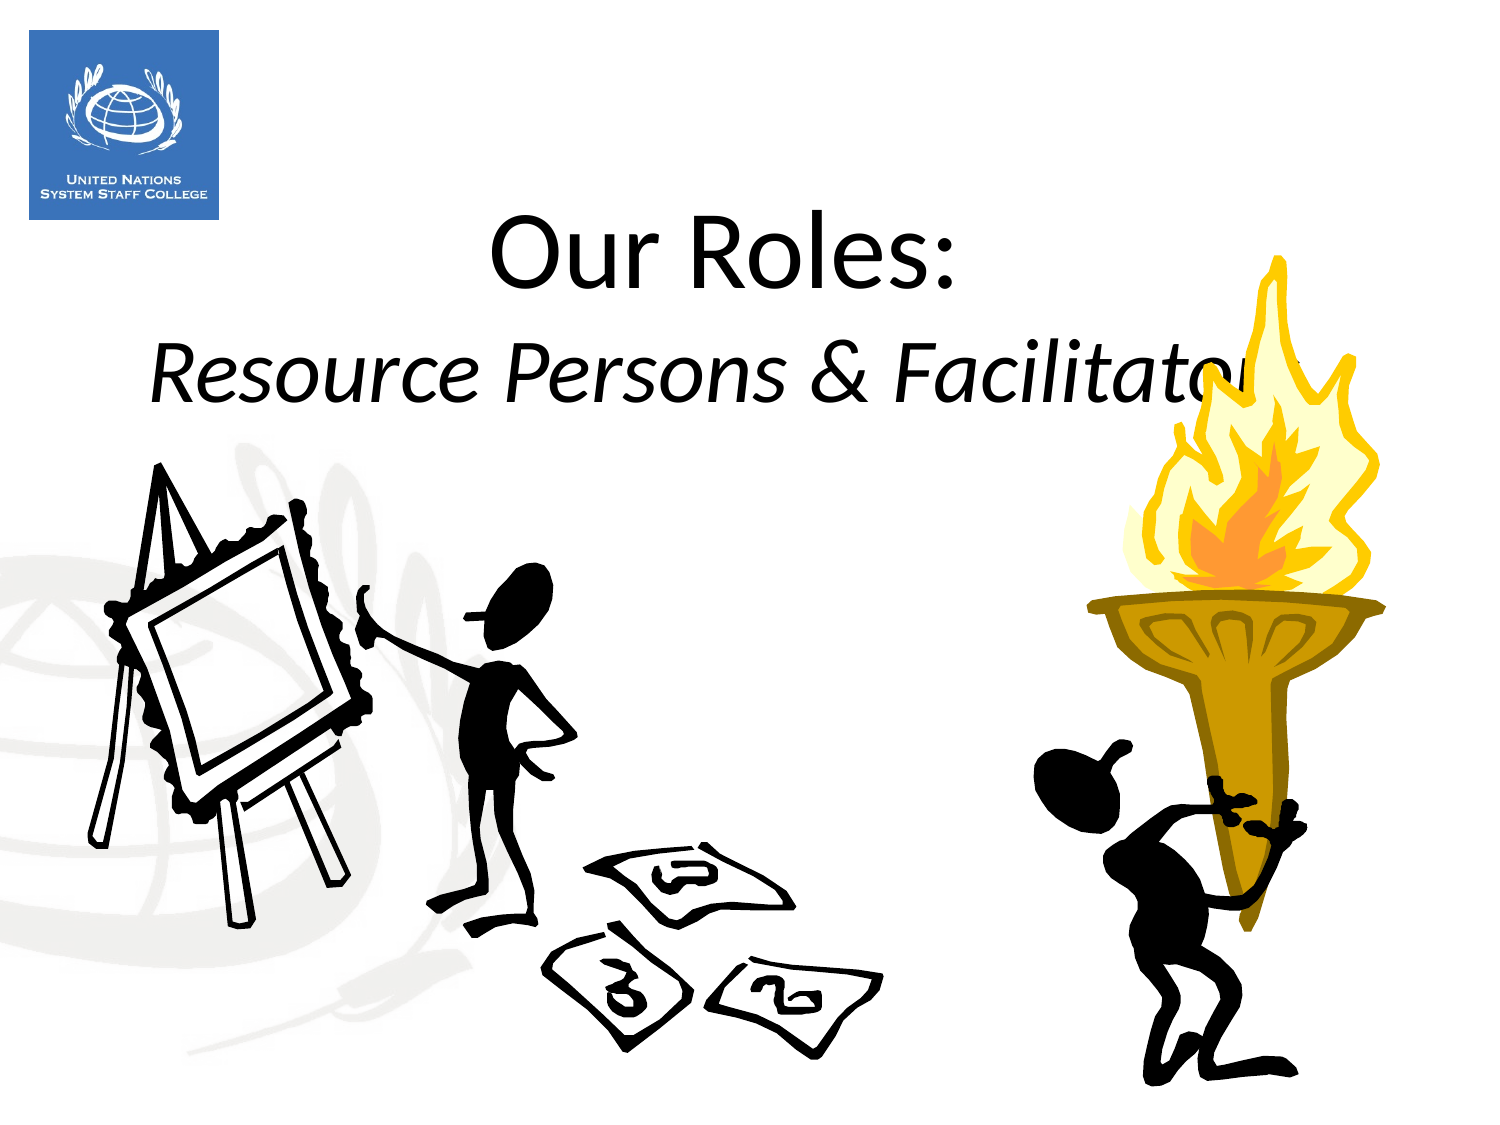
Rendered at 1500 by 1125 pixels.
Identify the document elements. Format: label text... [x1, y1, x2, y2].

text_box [1033, 255, 1387, 1088]
title Our Roles: Resource Persons & Facilitators [87, 137, 1363, 326]
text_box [87, 462, 885, 1061]
picture [29, 30, 219, 220]
